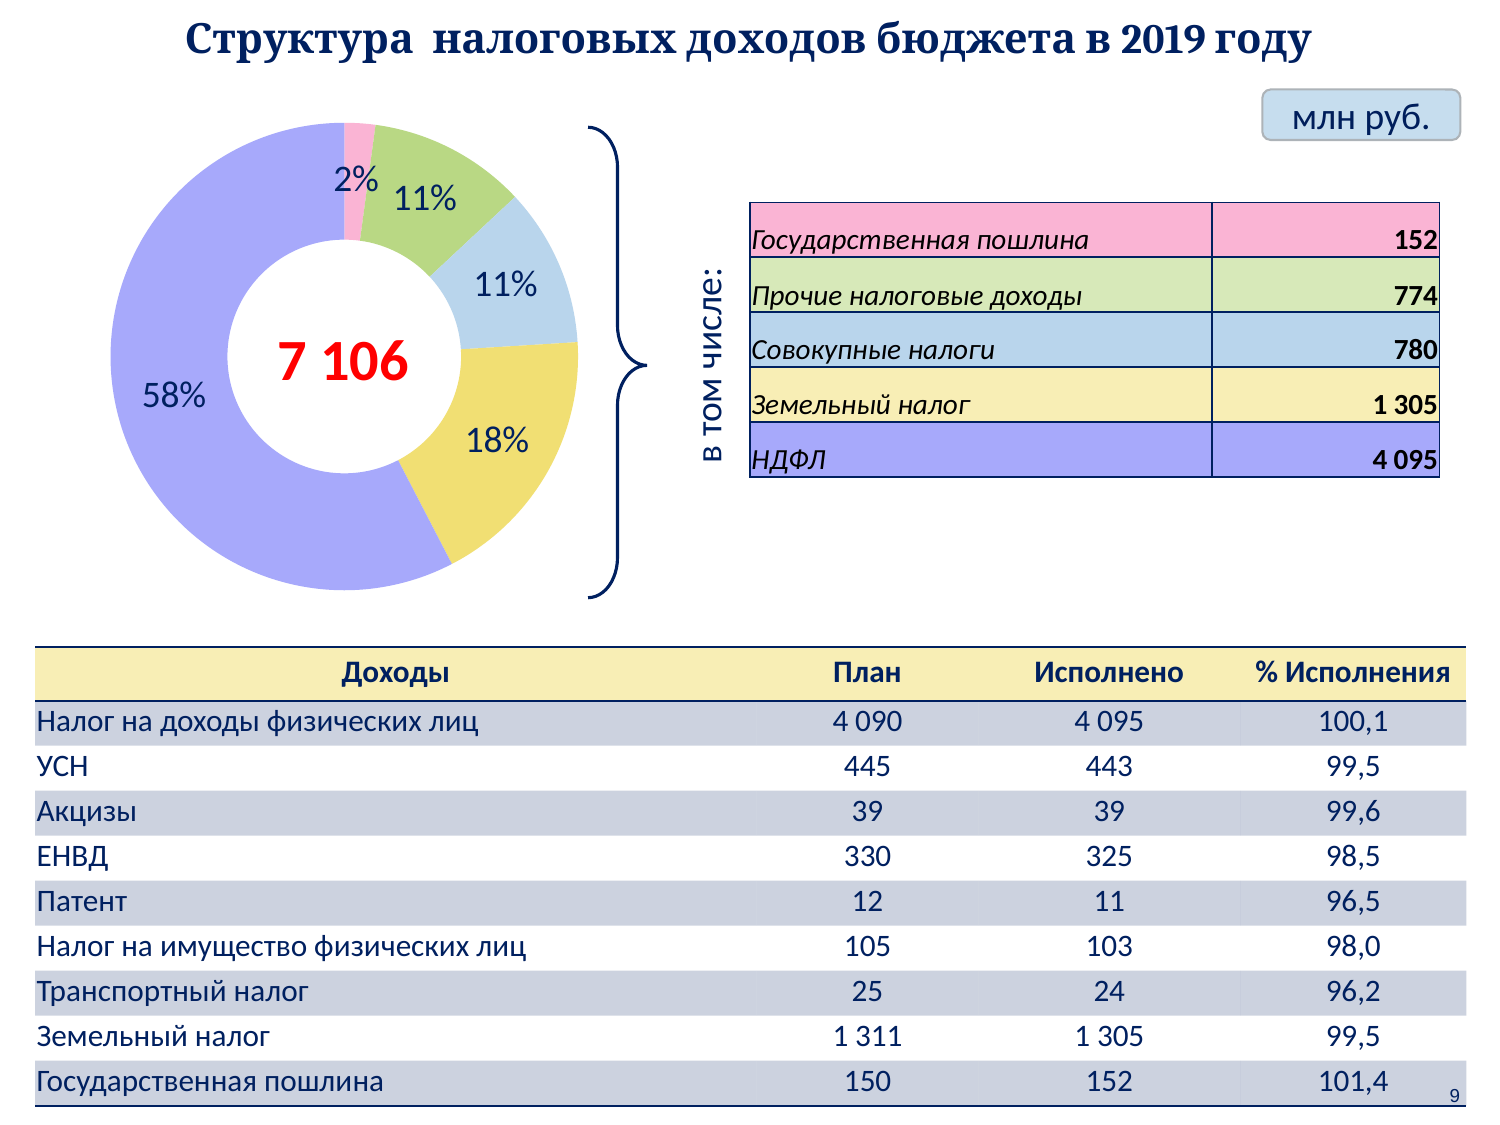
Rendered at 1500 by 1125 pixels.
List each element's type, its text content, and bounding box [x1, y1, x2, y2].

table_cell 4 090 [757, 702, 978, 746]
table_cell Налог на имущество физических лиц [35, 926, 757, 971]
text_box млн руб. [1261, 88, 1462, 142]
table_cell 105 [757, 926, 978, 971]
table_cell 330 [757, 836, 978, 881]
table_cell 99,5 [1240, 1016, 1466, 1061]
table_cell 39 [757, 791, 978, 836]
table_header Доходы [35, 648, 757, 700]
table_cell ЕНВД [35, 836, 757, 881]
table_cell Налог на доходы физических лиц [35, 702, 757, 746]
table_cell Государственная пошлина [35, 1061, 757, 1105]
table_cell УСН [35, 746, 757, 791]
table_cell 24 [978, 971, 1240, 1016]
table_cell 150 [757, 1061, 978, 1105]
table_cell 99,5 [1240, 746, 1466, 791]
table_cell 25 [757, 971, 978, 1016]
table_cell 11 [978, 881, 1240, 926]
table_cell 325 [978, 836, 1240, 881]
table_cell Патент [35, 881, 757, 926]
table_cell 100,1 [1240, 702, 1466, 746]
table_cell 98,0 [1240, 926, 1466, 971]
table_cell 152 [978, 1061, 1240, 1105]
table_cell 96,5 [1240, 881, 1466, 926]
table_header План [757, 648, 978, 700]
chart [73, 121, 694, 610]
table_header Государственная пошлина [751, 203, 1211, 256]
table_cell 99,6 [1240, 791, 1466, 836]
table_header % Исполнения [1240, 648, 1466, 700]
table_cell Совокупные налоги [751, 313, 1211, 366]
table_cell 4 095 [978, 702, 1240, 746]
table_cell 780 [1213, 313, 1439, 366]
table_cell 774 [1213, 258, 1439, 311]
table_cell Земельный налог [35, 1016, 757, 1061]
table_cell 12 [757, 881, 978, 926]
table_cell 1 311 [757, 1016, 978, 1061]
table_header 152 [1213, 203, 1439, 256]
table_cell 39 [978, 791, 1240, 836]
text_box в том числе: [694, 156, 737, 575]
slide_number 9 [1137, 1065, 1475, 1125]
table_cell 443 [978, 746, 1240, 791]
table_cell НДФЛ [751, 423, 1211, 476]
table_cell Прочие налоговые доходы [751, 258, 1211, 311]
table_cell 4 095 [1213, 423, 1439, 476]
table_cell 1 305 [978, 1016, 1240, 1061]
table_cell 96,2 [1240, 971, 1466, 1016]
table_cell 98,5 [1240, 836, 1466, 881]
table_cell 445 [757, 746, 978, 791]
table_cell Земельный налог [751, 368, 1211, 421]
table_cell 101,4 [1240, 1061, 1466, 1105]
table_cell Акцизы [35, 791, 757, 836]
table_cell 103 [978, 926, 1240, 971]
table_header Исполнено [978, 648, 1240, 700]
title Структура налоговых доходов бюджета в 2019 году [51, 0, 1446, 80]
table_cell 1 305 [1213, 368, 1439, 421]
table_cell Транспортный налог [35, 971, 757, 1016]
